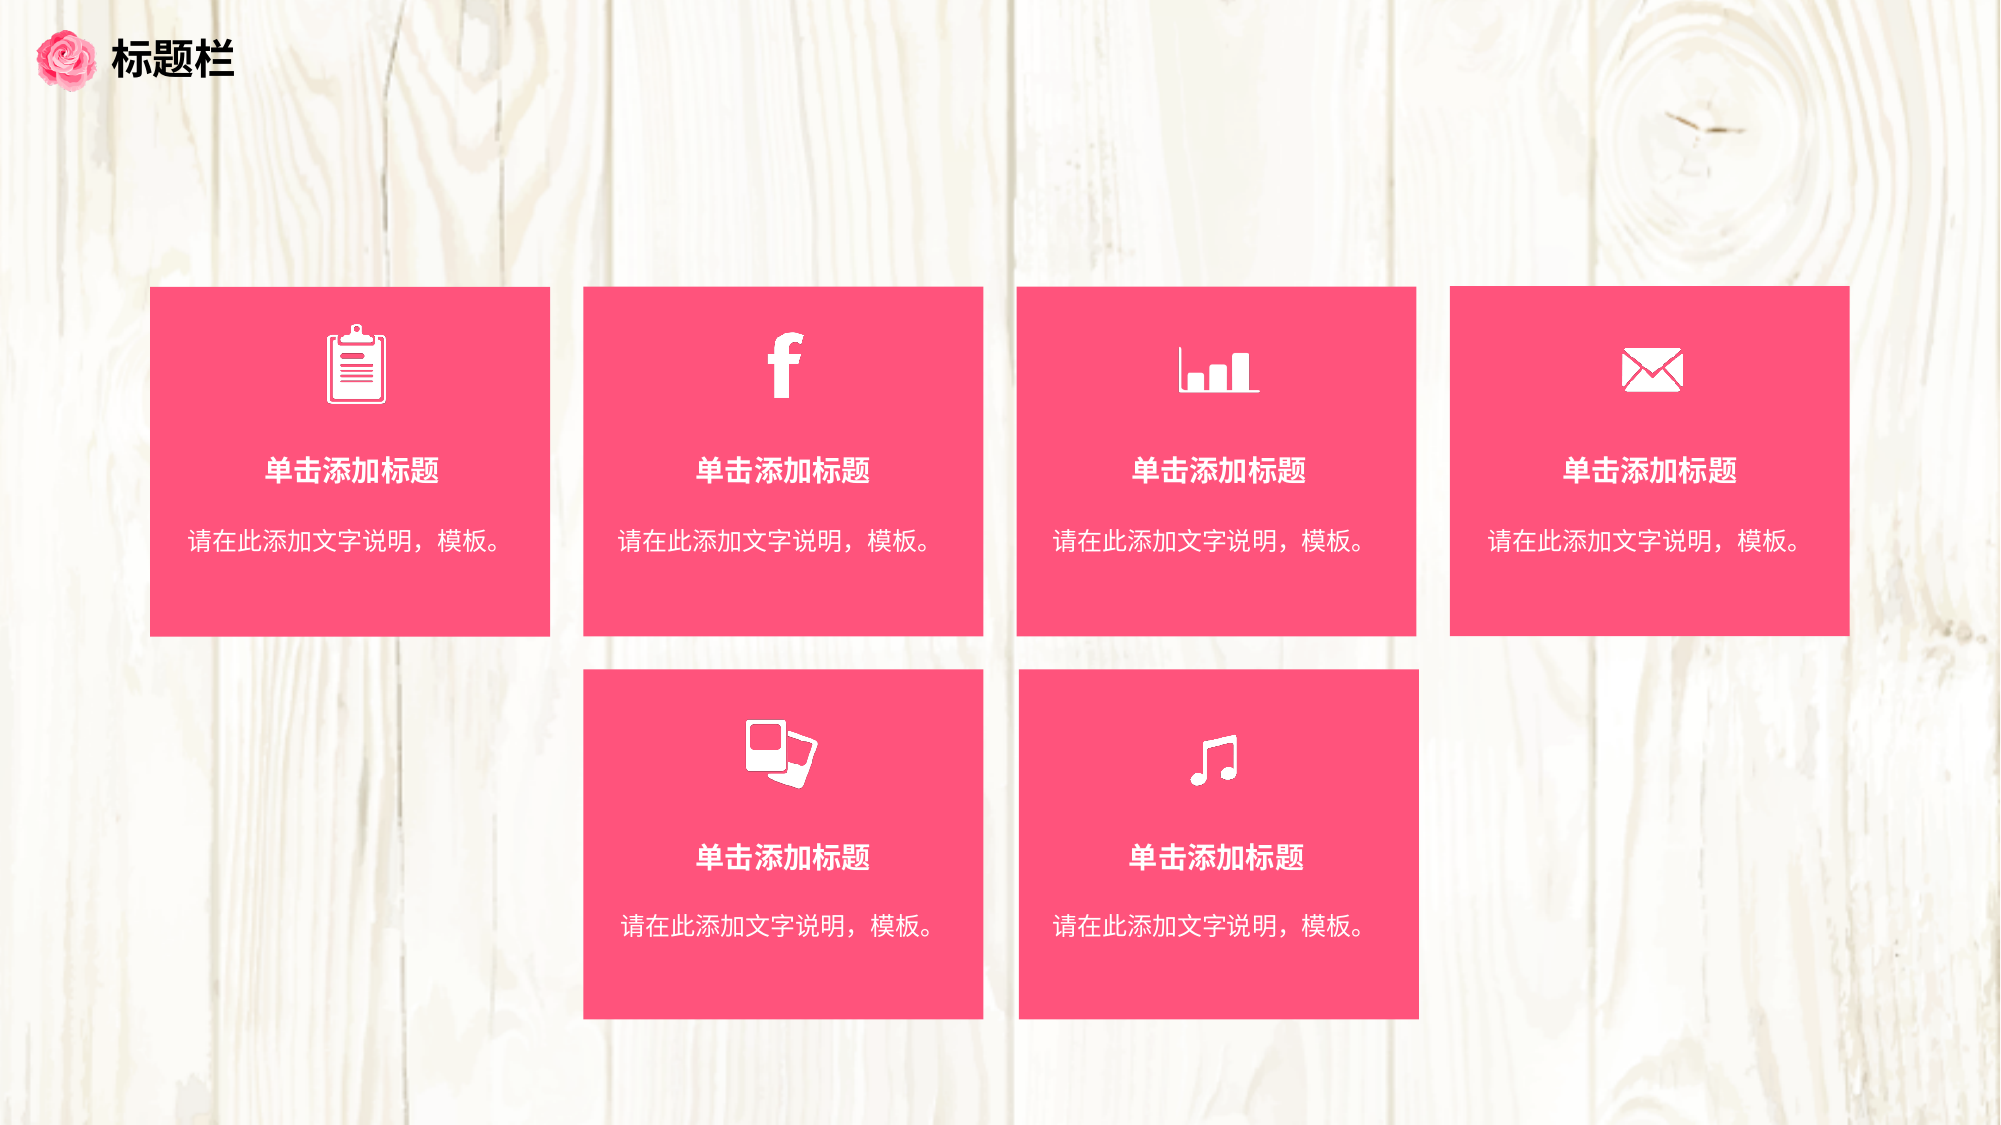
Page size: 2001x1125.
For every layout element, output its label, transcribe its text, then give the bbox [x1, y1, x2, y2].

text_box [593, 427, 970, 564]
text_box [582, 286, 984, 637]
text_box [1449, 285, 1851, 637]
text_box 标题栏 [96, 25, 384, 91]
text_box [1463, 426, 1836, 564]
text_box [597, 813, 970, 949]
picture [0, 0, 2001, 1125]
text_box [164, 427, 538, 564]
text_box [149, 286, 551, 638]
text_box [1028, 813, 1403, 949]
text_box [1016, 286, 1417, 637]
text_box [1028, 426, 1406, 564]
text_box [1018, 668, 1420, 1020]
text_box [582, 668, 984, 1020]
